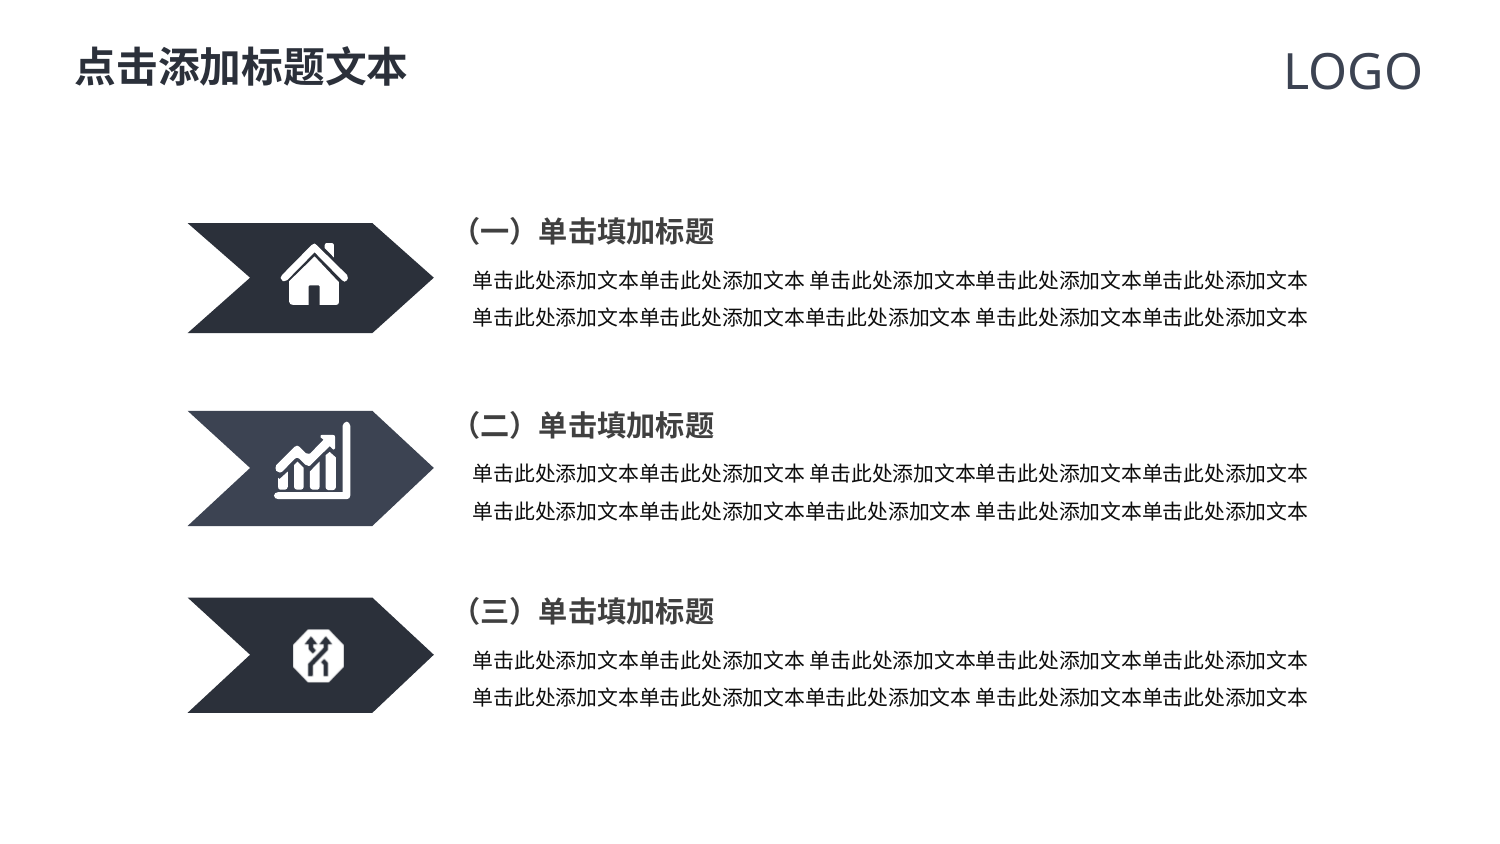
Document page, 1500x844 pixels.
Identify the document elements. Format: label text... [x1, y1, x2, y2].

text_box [187, 222, 434, 334]
text_box 单击此处添加文本单击此处添加文本 单击此处添加文本单击此处添加文本单击此处添加文本 单击此处添加文本单击此处添加文本单击此处添加文本 单击此处添加文本单击此处添加文本 [460, 628, 1365, 717]
text_box （三）单击填加标题 [442, 589, 839, 633]
text_box 单击此处添加文本单击此处添加文本 单击此处添加文本单击此处添加文本单击此处添加文本 单击此处添加文本单击此处添加文本单击此处添加文本 单击此处添加文本单击此处添加文本 [460, 248, 1365, 337]
text_box 点击添加标题文本 [59, 33, 424, 99]
text_box 单击此处添加文本单击此处添加文本 单击此处添加文本单击此处添加文本单击此处添加文本 单击此处添加文本单击此处添加文本单击此处添加文本 单击此处添加文本单击此处添加文本 [460, 442, 1365, 530]
text_box （二）单击填加标题 [442, 402, 839, 447]
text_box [187, 410, 434, 526]
text_box LOGO [1268, 31, 1439, 107]
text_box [187, 597, 434, 713]
text_box （一）单击填加标题 [442, 209, 839, 253]
